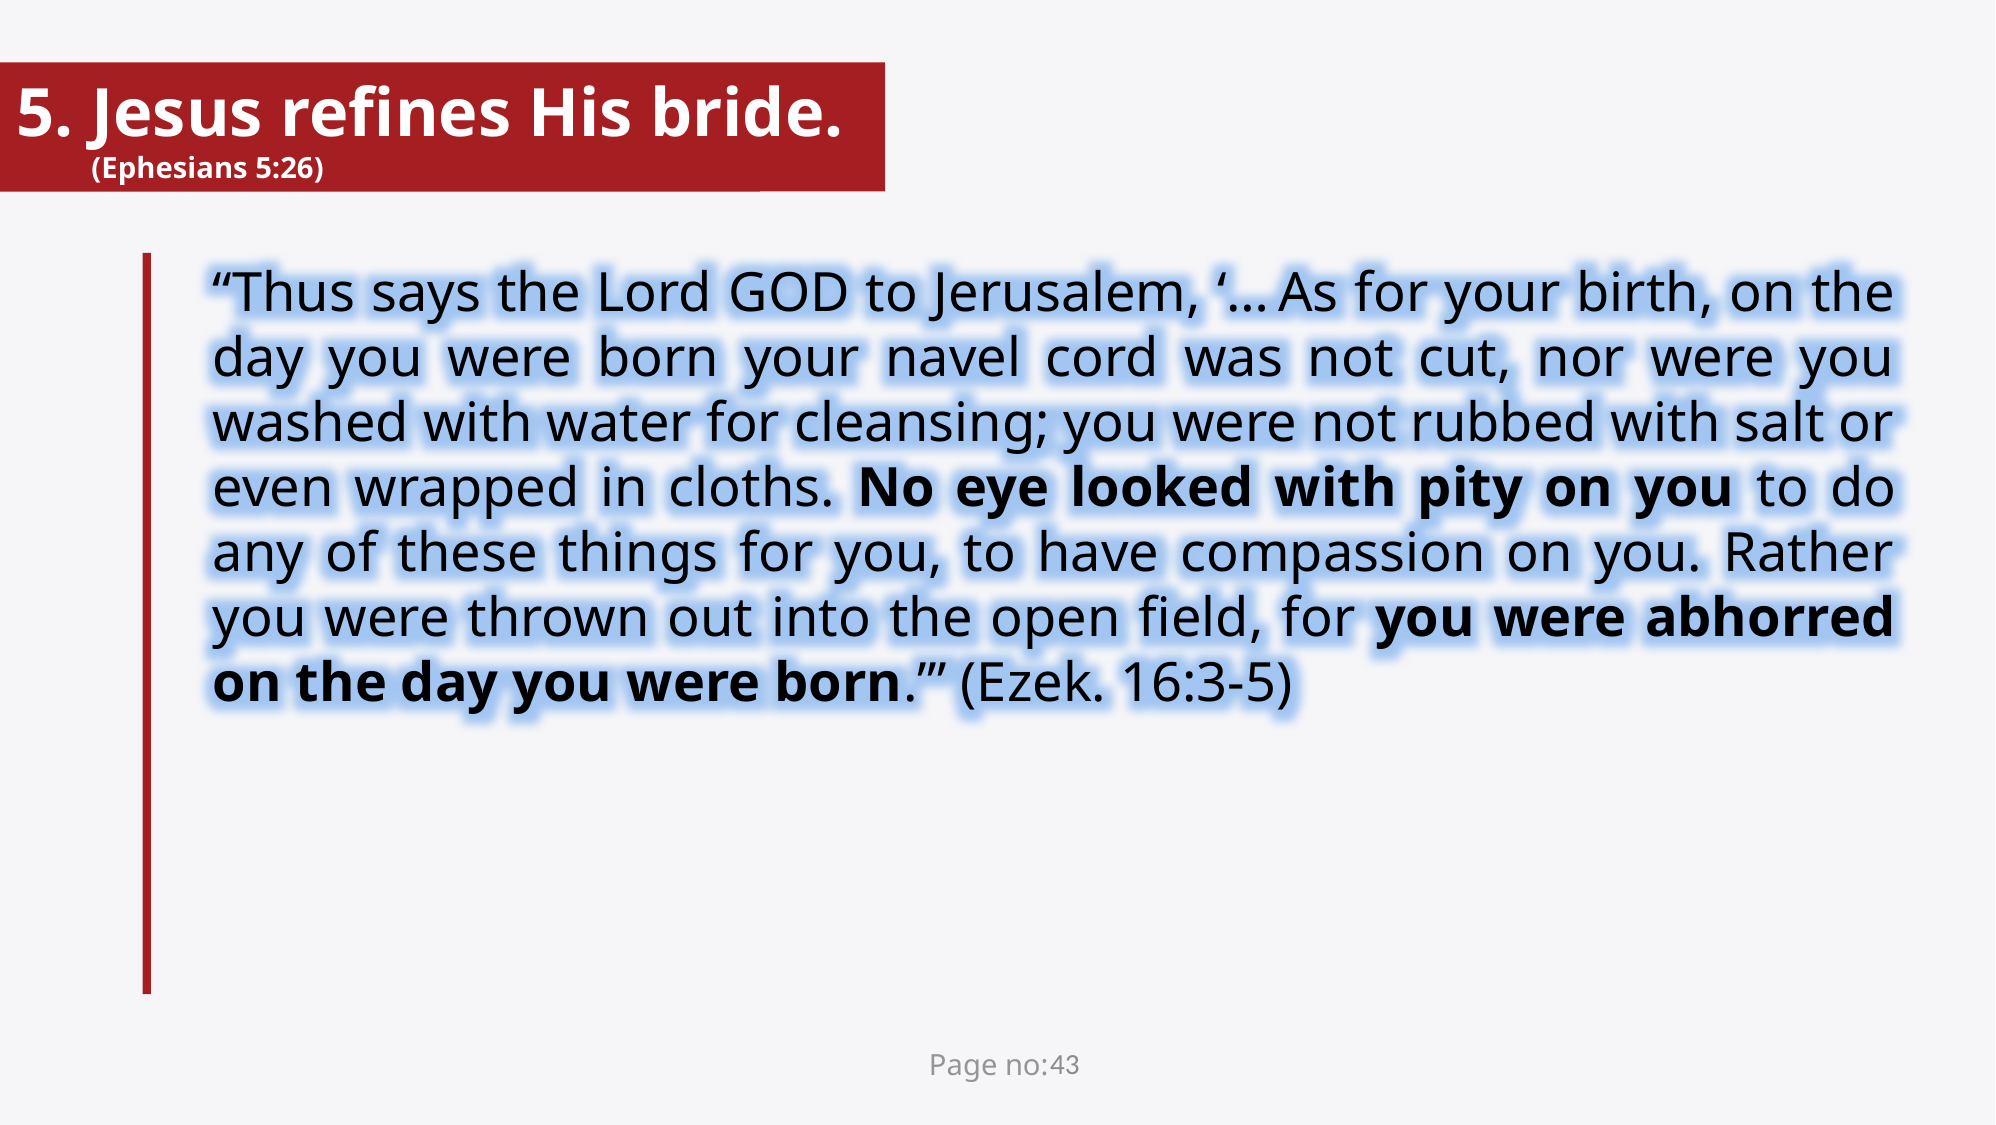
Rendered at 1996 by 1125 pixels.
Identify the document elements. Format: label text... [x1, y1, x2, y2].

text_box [1, 62, 886, 194]
text_box “Thus says the Lord God to Jerusalem, ‘… As for your birth, on the day you were born your navel cord was not cut, nor were you washed with water for cleansing; you were not rubbed with salt or even wrapped in cloths. No eye looked with pity on you to do any of these things for you, to have compassion on you. Rather you were thrown out into the open field, for you were abhorred on the day you were born.’” (Ezek. 16:3-5) [198, 249, 1911, 720]
